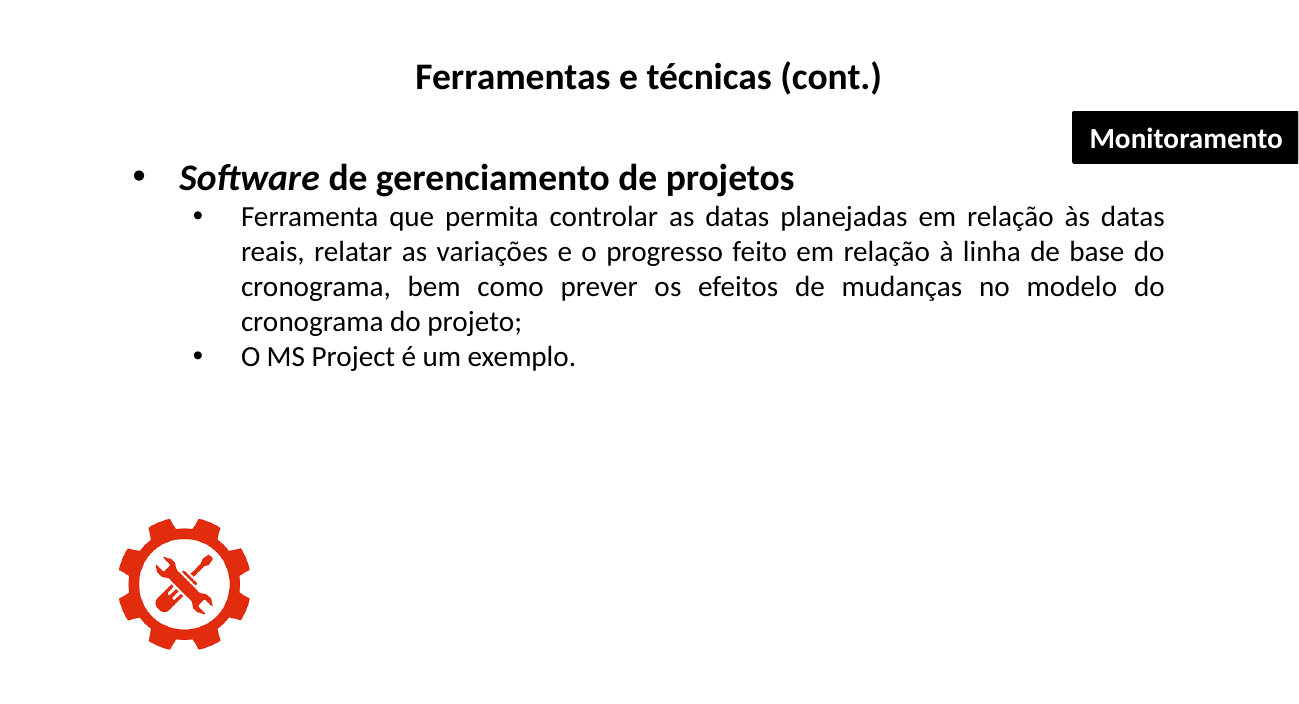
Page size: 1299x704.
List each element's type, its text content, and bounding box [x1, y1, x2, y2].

text_box Software de gerenciamento de projetos Ferramenta que permita controlar as datas planejadas em relação às datas reais, relatar as variações e o progresso feito em relação à linha de base do cronograma, bem como prever os efeitos de mudanças no modelo do cronograma do projeto; O MS Project é um exemplo. [117, 145, 1181, 383]
text_box Monitoramento [1074, 112, 1299, 162]
text_box Ferramentas e técnicas (cont.) [0, 44, 1299, 106]
picture [117, 517, 251, 651]
